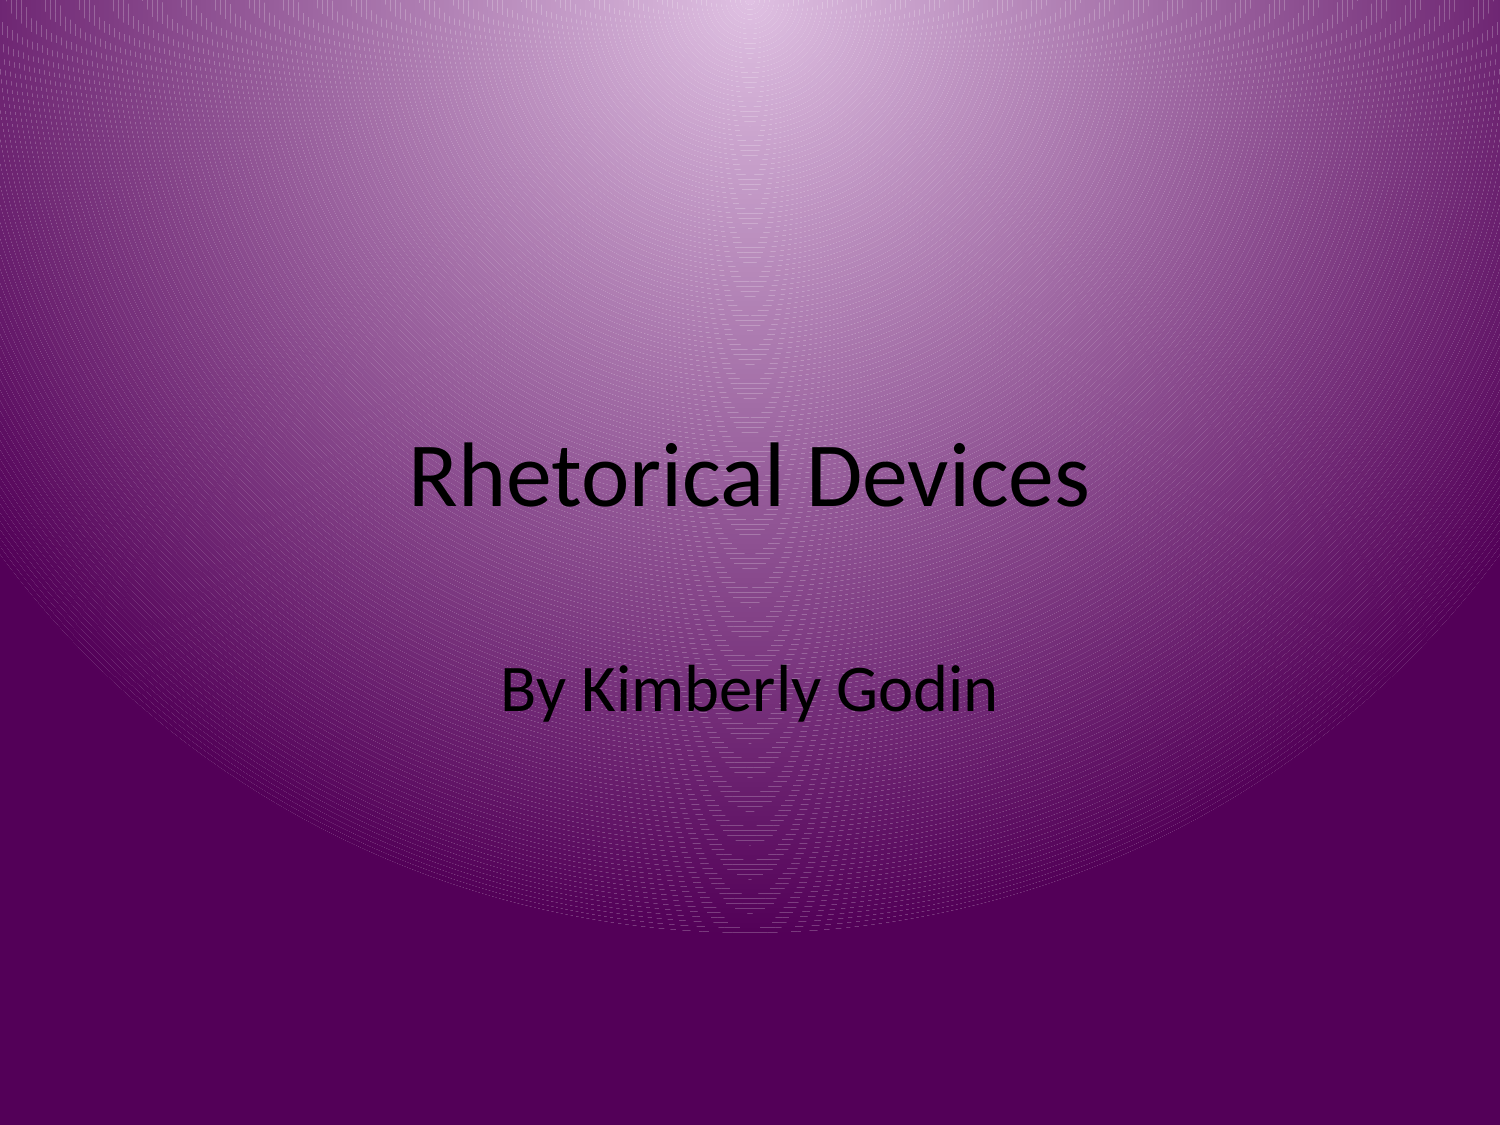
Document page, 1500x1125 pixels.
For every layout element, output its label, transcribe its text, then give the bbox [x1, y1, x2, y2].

title Rhetorical Devices [112, 349, 1388, 591]
subtitle By Kimberly Godin [225, 637, 1275, 925]
